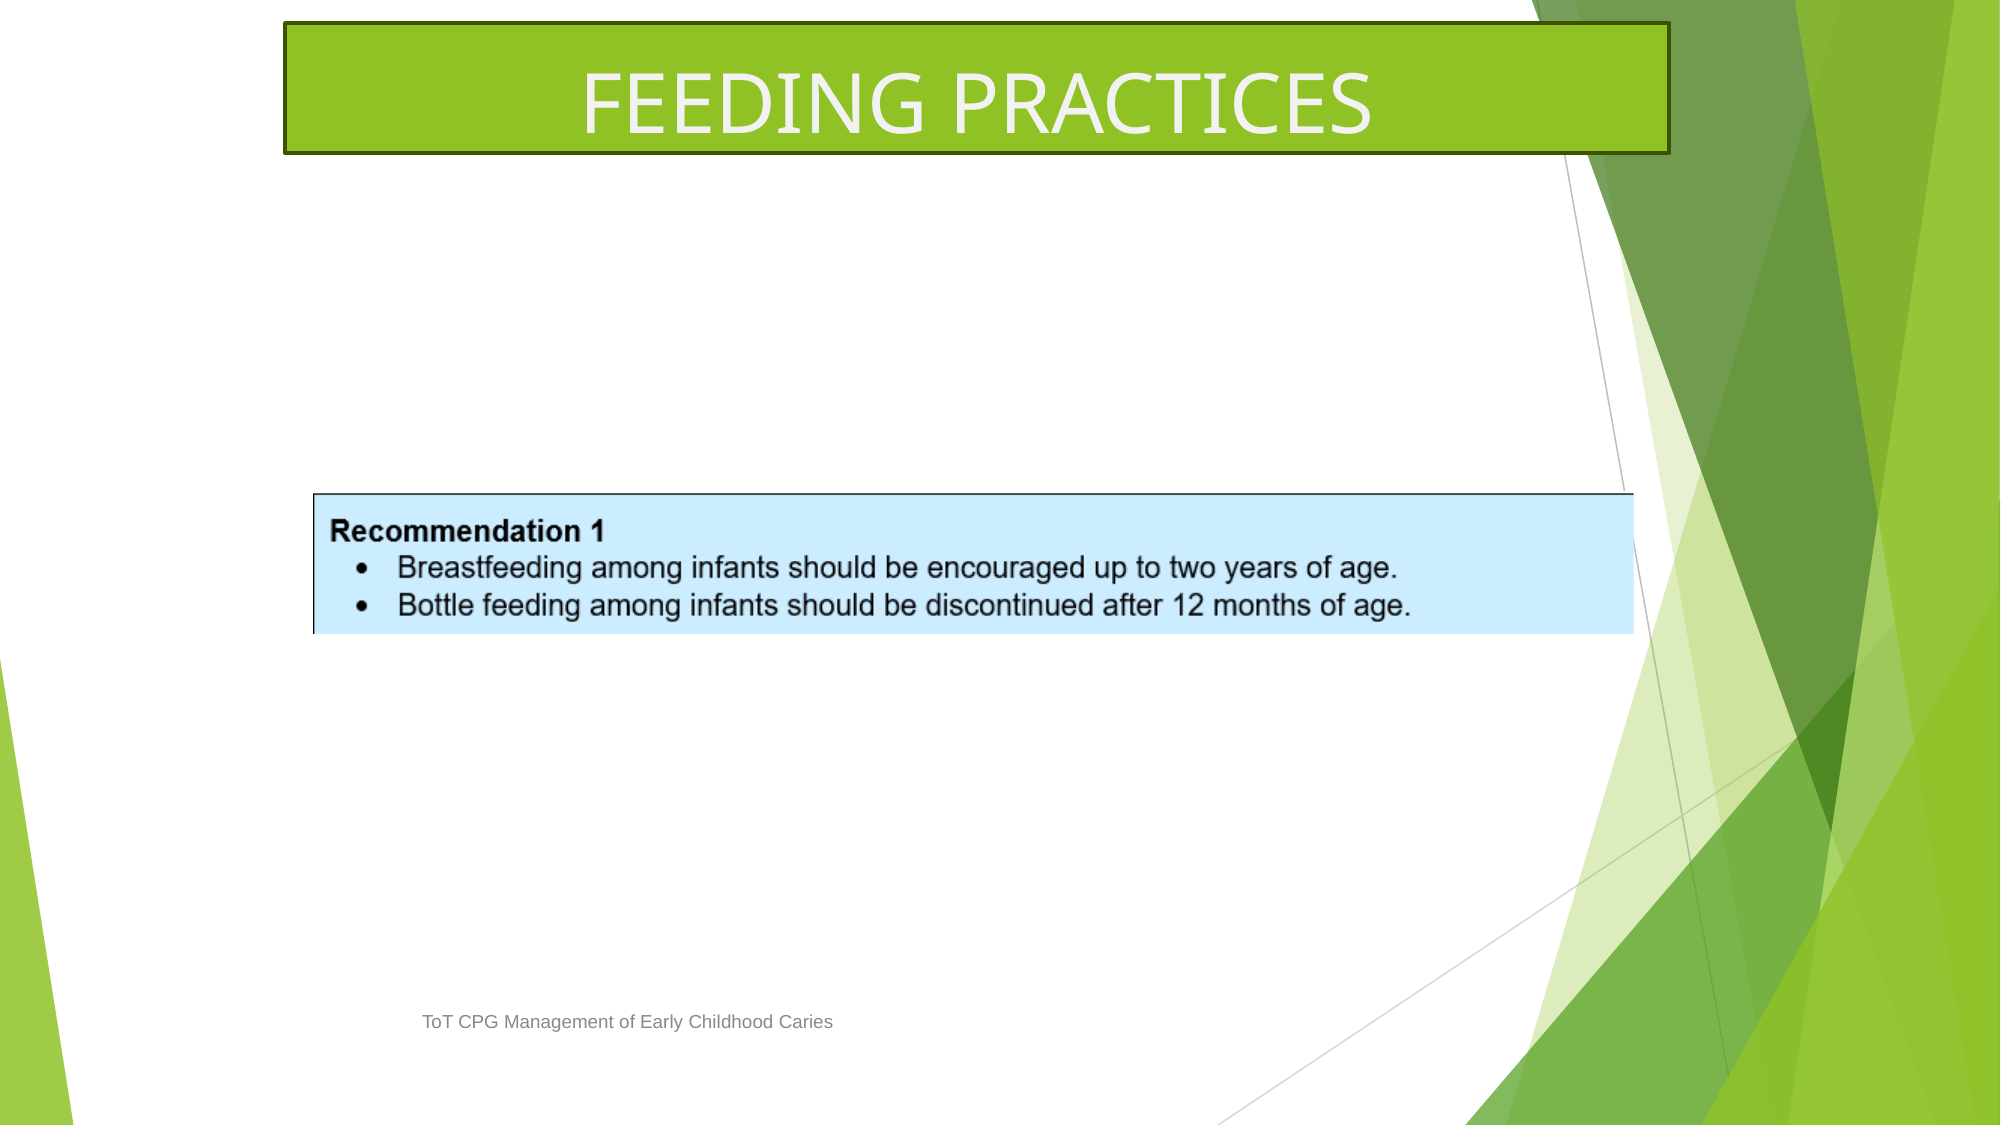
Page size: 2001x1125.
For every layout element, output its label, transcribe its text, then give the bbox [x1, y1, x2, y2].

picture [312, 491, 1634, 634]
list FEEDING PRACTICES [302, 42, 1653, 786]
footer ToT CPG Management of Early Childhood Caries [111, 991, 1145, 1051]
text_box [285, 23, 1670, 154]
